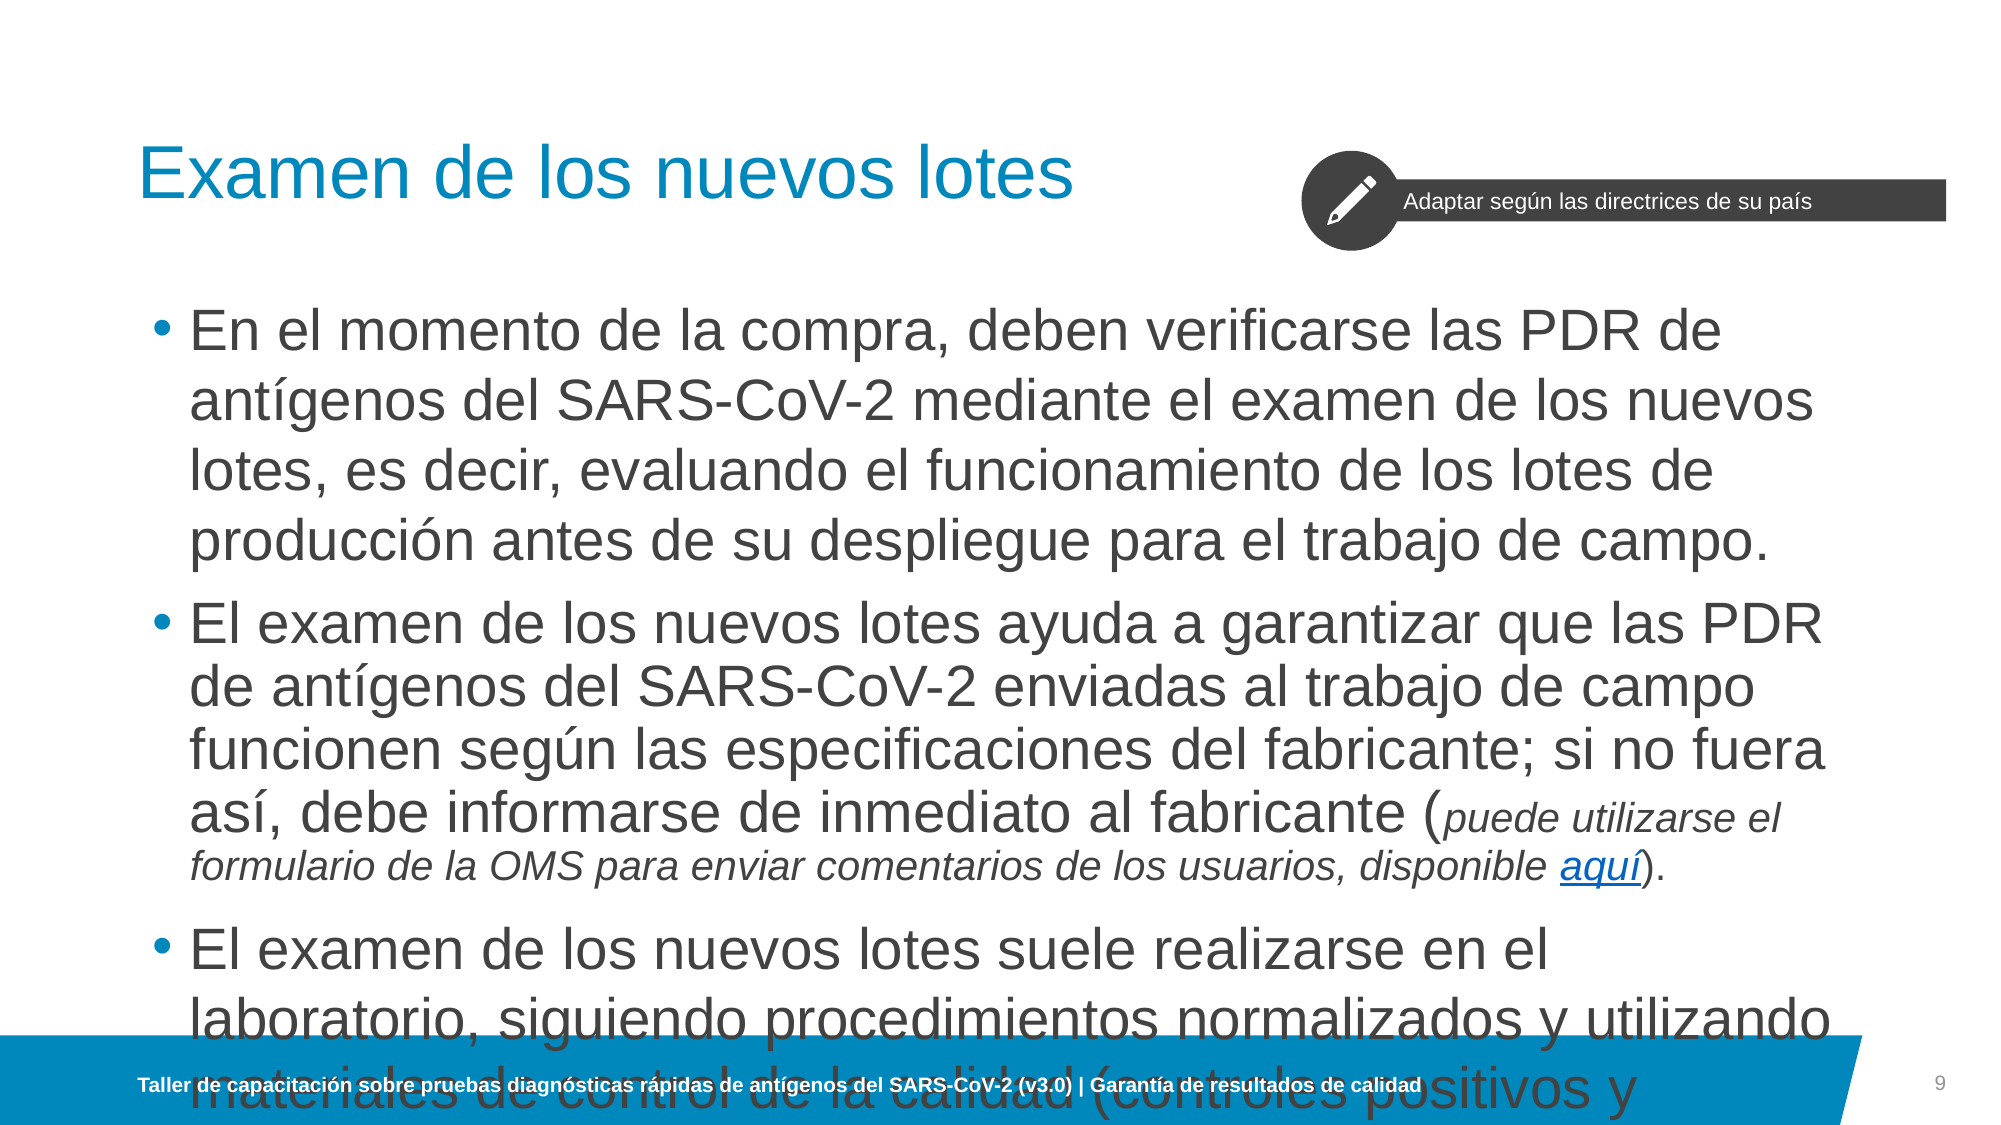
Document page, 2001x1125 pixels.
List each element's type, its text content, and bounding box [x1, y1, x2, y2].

list En el momento de la compra, deben verificarse las PDR de antígenos del SARS-CoV-2 mediante el examen de los nuevos lotes, es decir, evaluando el funcionamiento de los lotes de producción antes de su despliegue para el trabajo de campo. El examen de los nuevos lotes ayuda a garantizar que las PDR de antígenos del SARS-CoV-2 enviadas al trabajo de campo funcionen según las especificaciones del fabricante; si no fuera así, debe informarse de inmediato al fabricante (puede utilizarse el formulario de la OMS para enviar comentarios de los usuarios, disponible aquí). El examen de los nuevos lotes suele realizarse en el laboratorio, siguiendo procedimientos normalizados y utilizando materiales de control de la calidad (controles positivos y negativos). Deben realizarse como mínimo cinco controles (tres positivos y dos negativos) por cada nuevo lote. [137, 284, 1863, 1066]
picture [1565, 1077, 1588, 1108]
slide_number 9 [1862, 1035, 1947, 1125]
title Examen de los nuevos lotes [137, 59, 1863, 215]
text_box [1302, 151, 1947, 250]
footer Taller de capacitación sobre pruebas diagnósticas rápidas de antígenos del SARS-CoV-2 (v3.0) | Garantía de resultados de calidad [137, 1042, 1563, 1125]
picture [1610, 1078, 1635, 1119]
